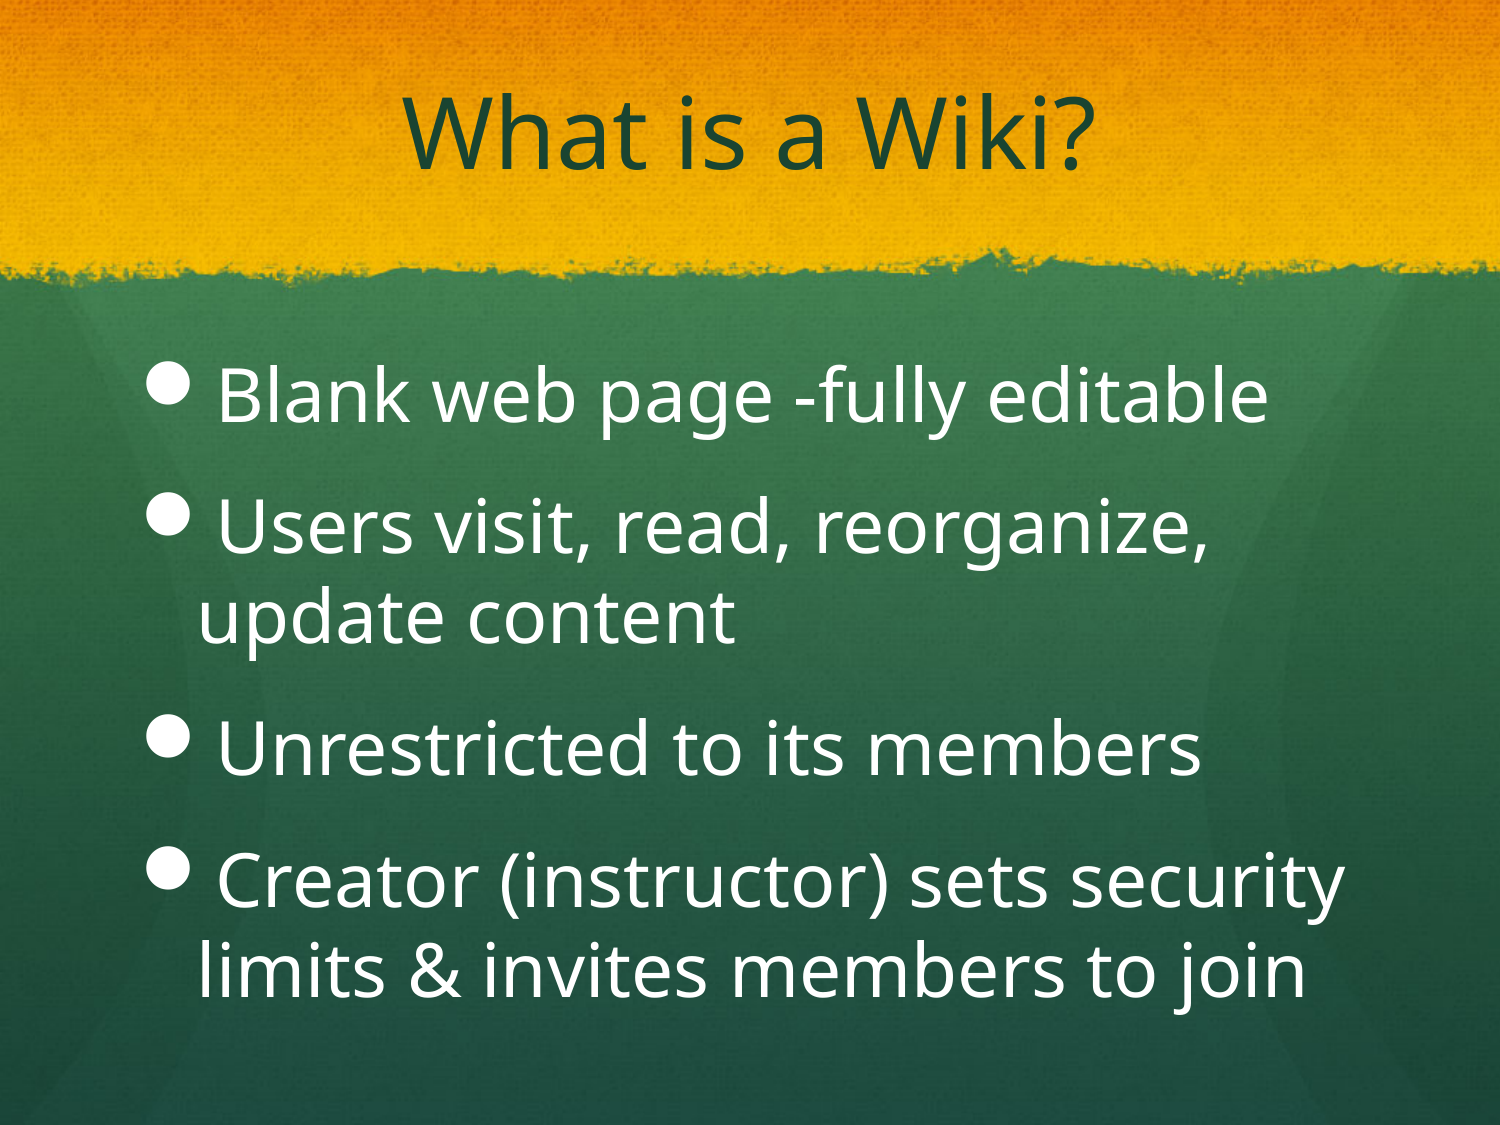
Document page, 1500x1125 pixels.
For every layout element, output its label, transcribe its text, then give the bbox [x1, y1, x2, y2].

title What is a Wiki? [125, 13, 1375, 246]
picture [0, 0, 1500, 1125]
list Blank web page -fully editable Users visit, read, reorganize, update content Unrestricted to its members Creator (instructor) sets security limits & invites members to join [125, 339, 1375, 1026]
